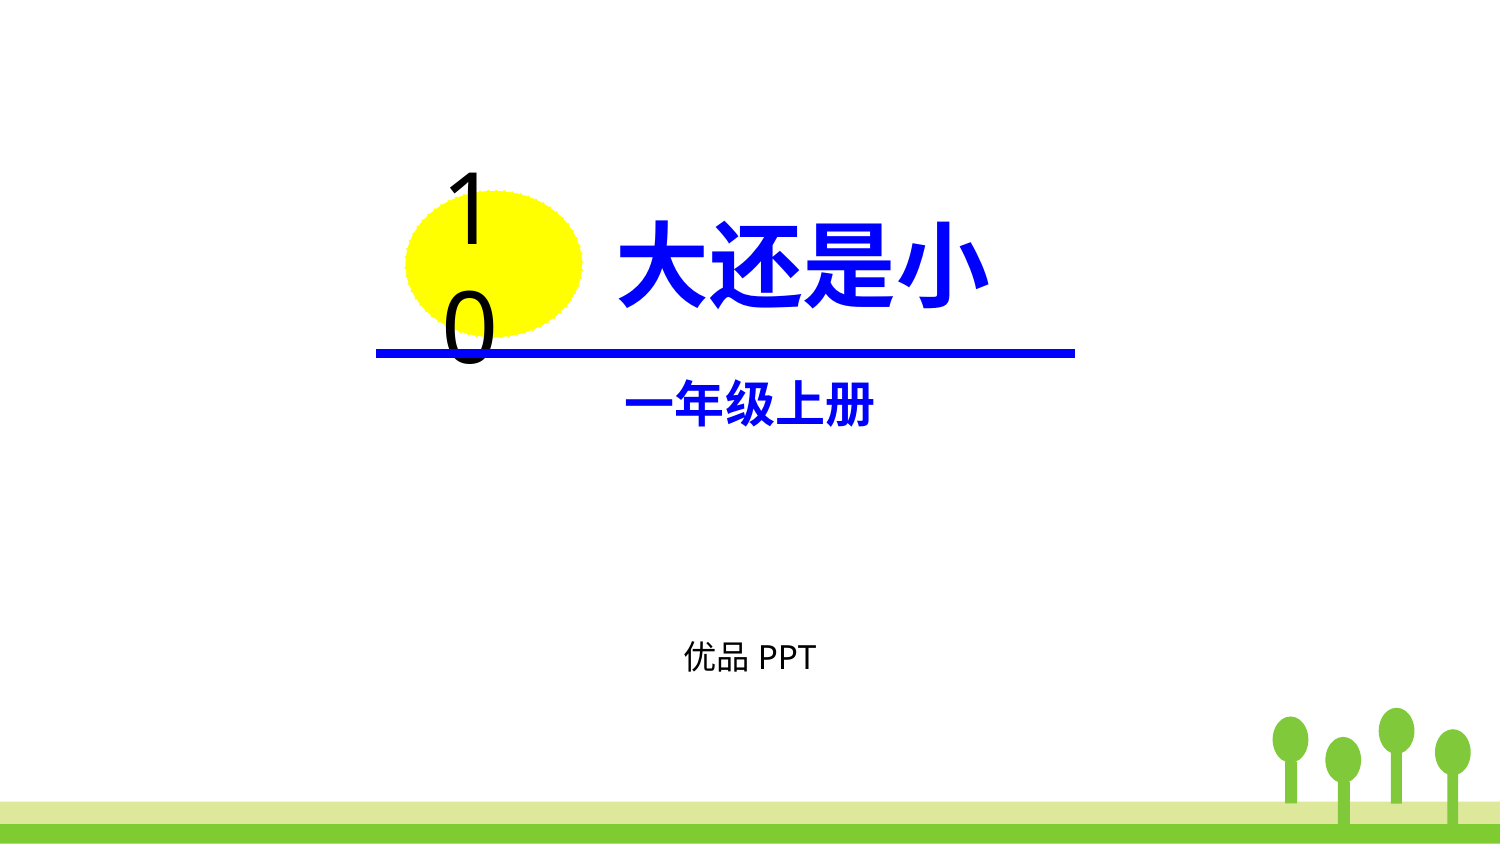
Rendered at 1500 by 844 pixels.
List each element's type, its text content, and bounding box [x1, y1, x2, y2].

text_box 一年级上册 [613, 366, 887, 438]
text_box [0, 707, 1500, 844]
text_box 10 [403, 188, 585, 340]
text_box 优品PPT [0, 626, 1500, 682]
text_box 大还是小 [560, 189, 1099, 327]
